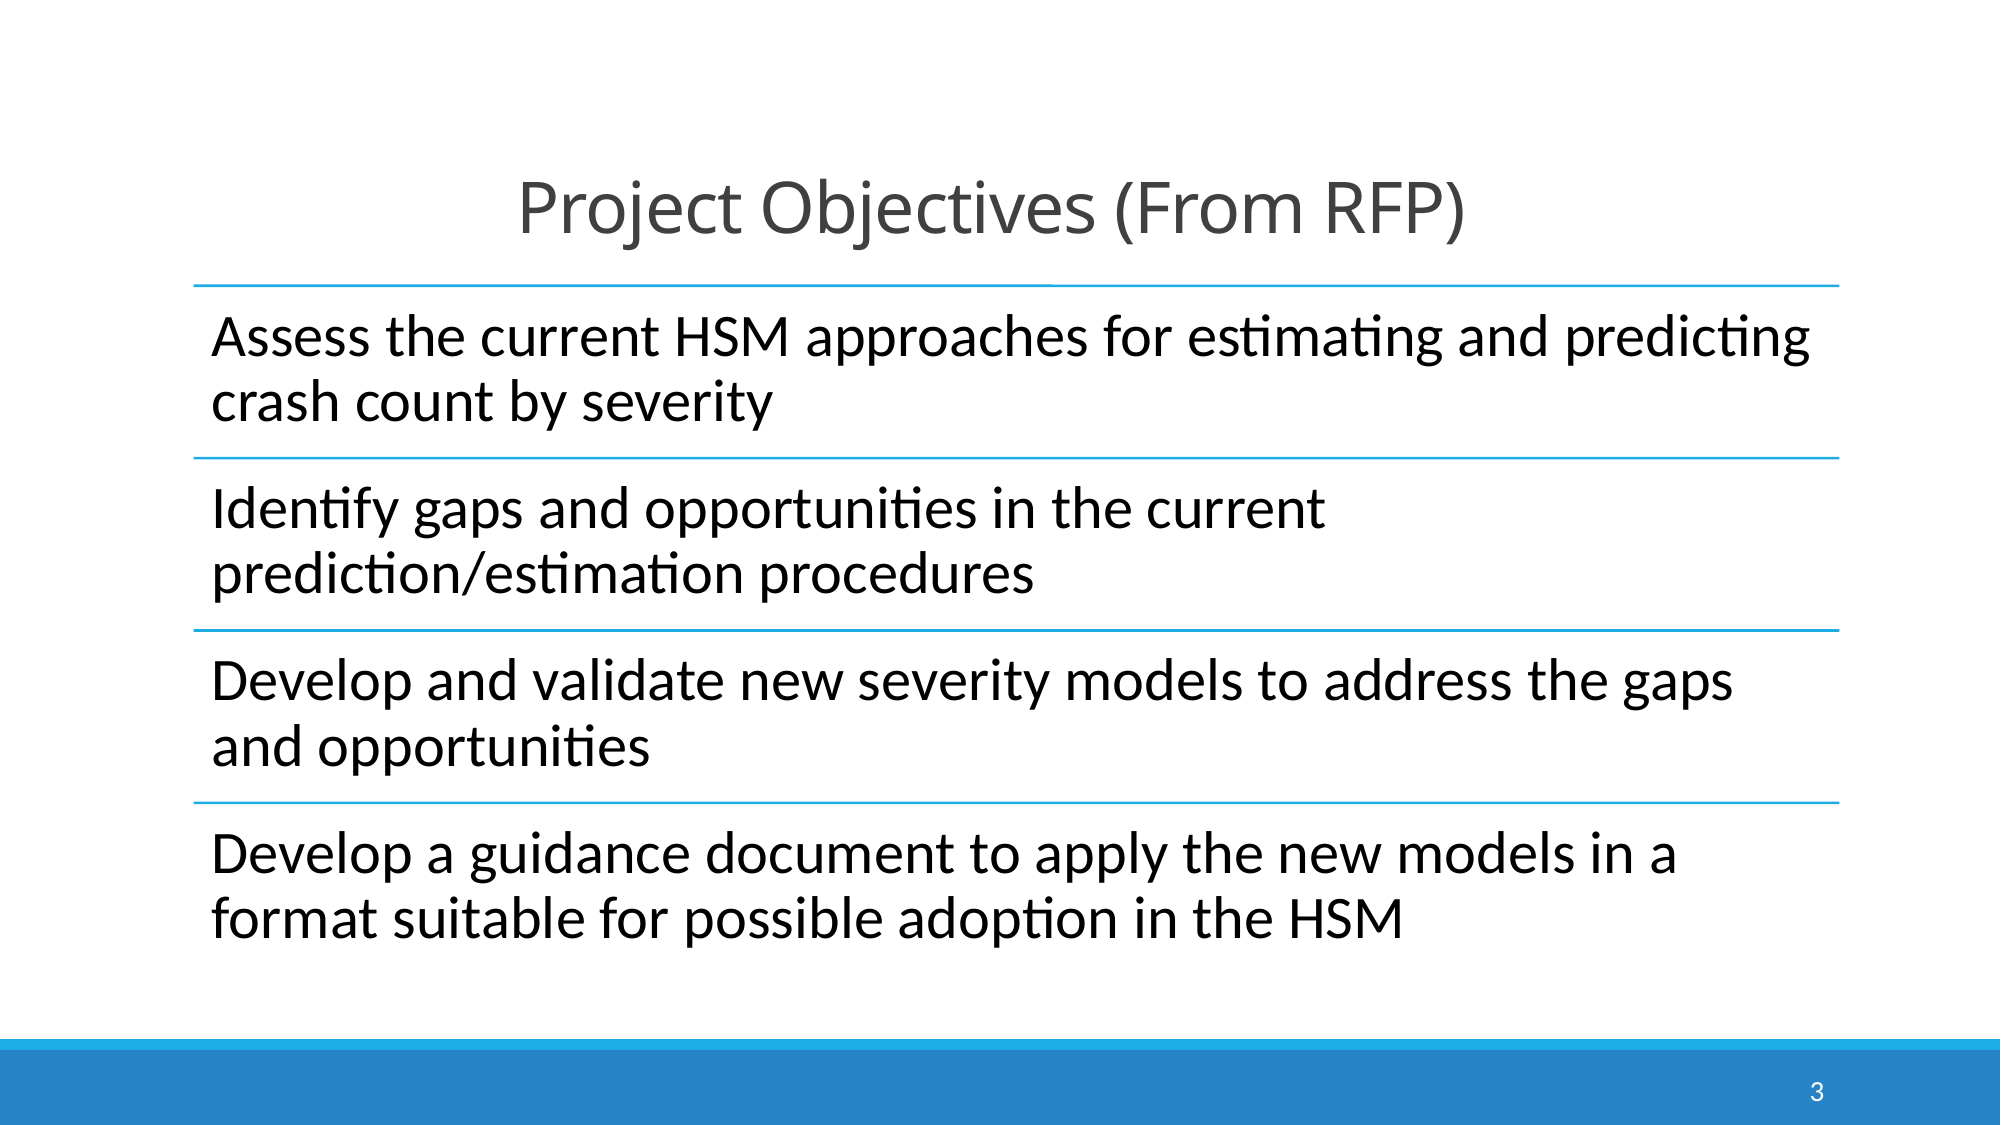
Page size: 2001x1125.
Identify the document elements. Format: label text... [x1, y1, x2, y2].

title Project Objectives (From RFP) [501, 119, 1499, 256]
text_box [192, 285, 1840, 976]
slide_number 3 [1624, 1059, 1840, 1120]
